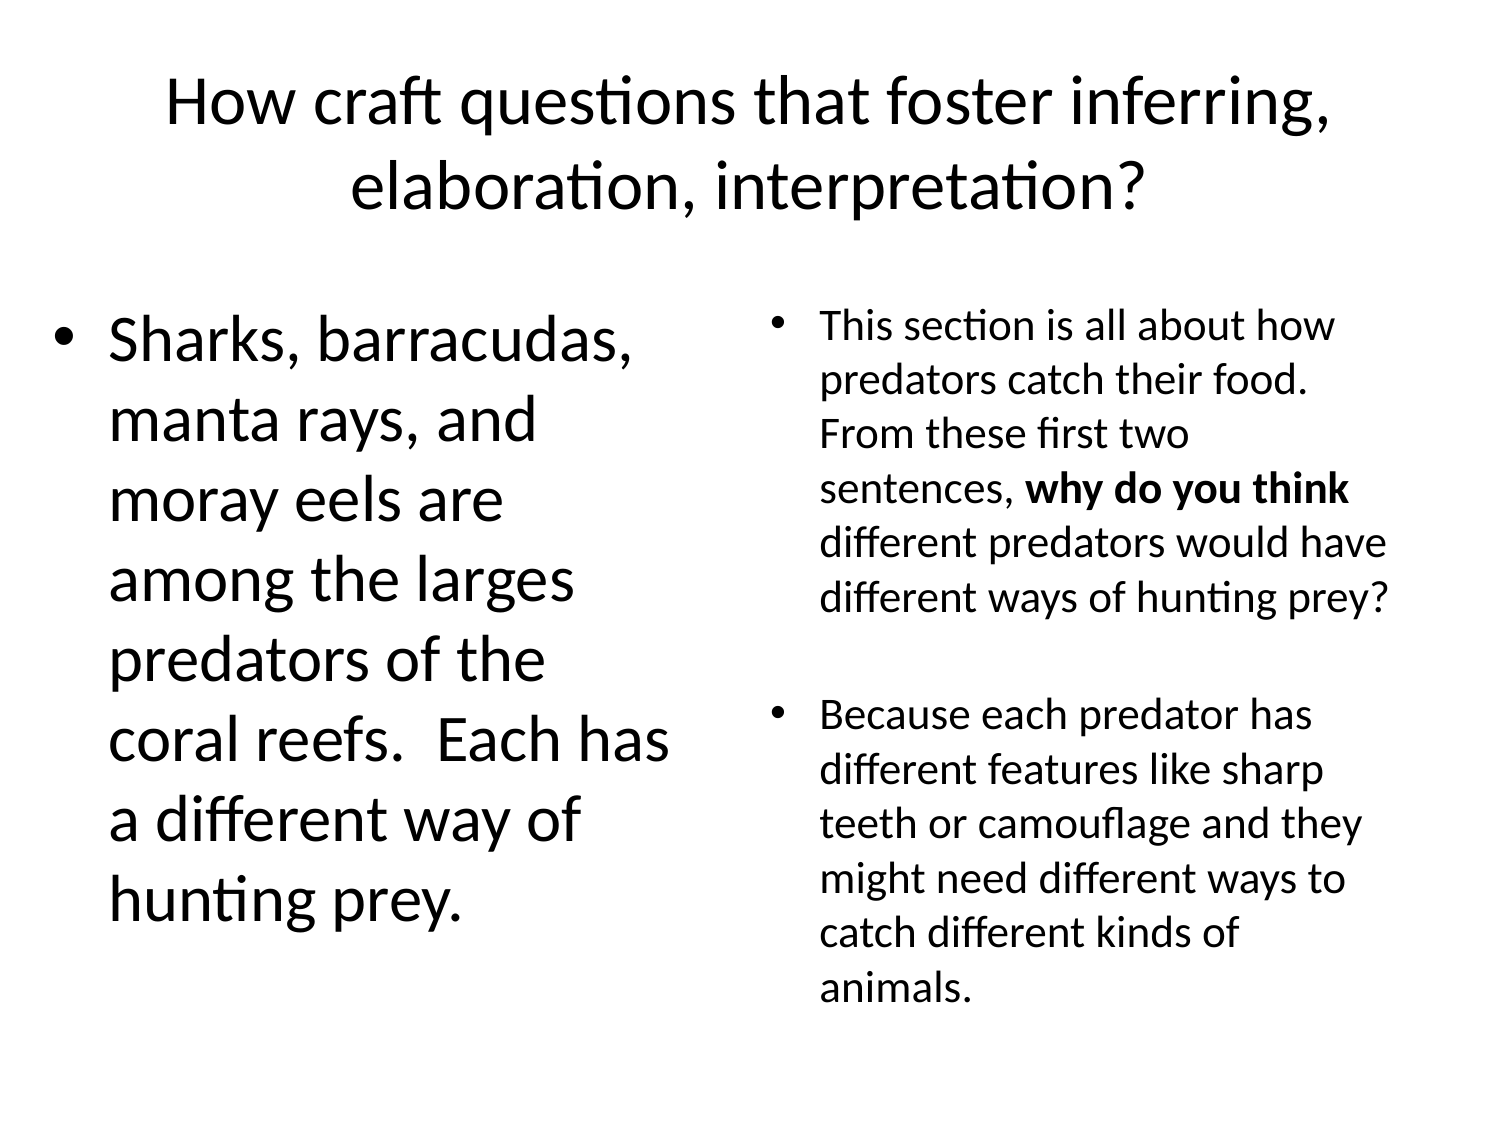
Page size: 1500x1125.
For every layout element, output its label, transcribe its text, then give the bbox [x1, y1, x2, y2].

text_box This section is all about how predators catch their food. From these first two sentences, why do you think different predators would have different ways of hunting prey? Because each predator has different features like sharp teeth or camouflage and they might need different ways to catch different kinds of animals. [755, 287, 1411, 1030]
list Sharks, barracudas, manta rays, and moray eels are among the larges predators of the coral reefs. Each has a different way of hunting prey. [37, 287, 693, 1030]
title How craft questions that foster inferring, elaboration, interpretation? [75, 45, 1425, 233]
